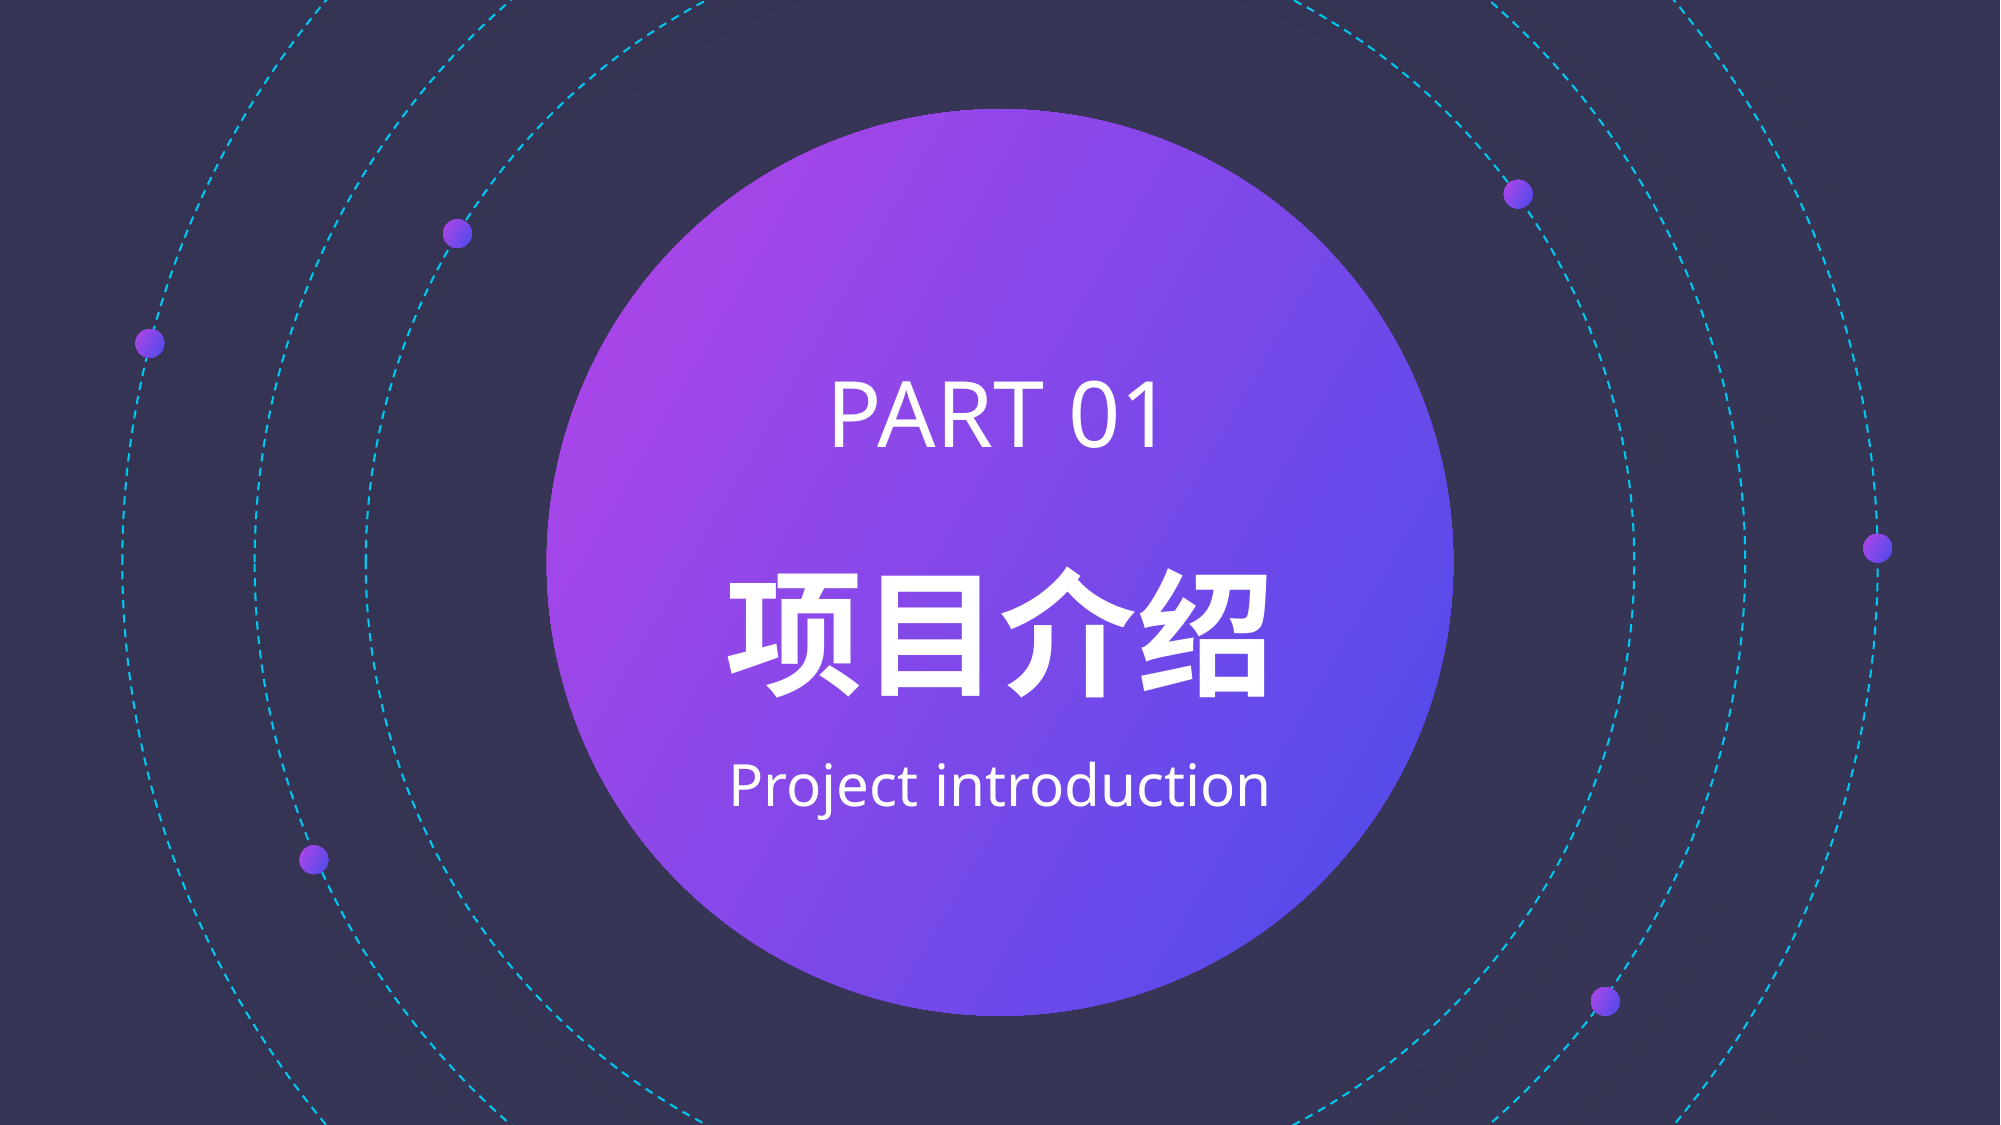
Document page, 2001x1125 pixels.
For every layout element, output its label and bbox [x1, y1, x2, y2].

text_box [122, 0, 1892, 1125]
